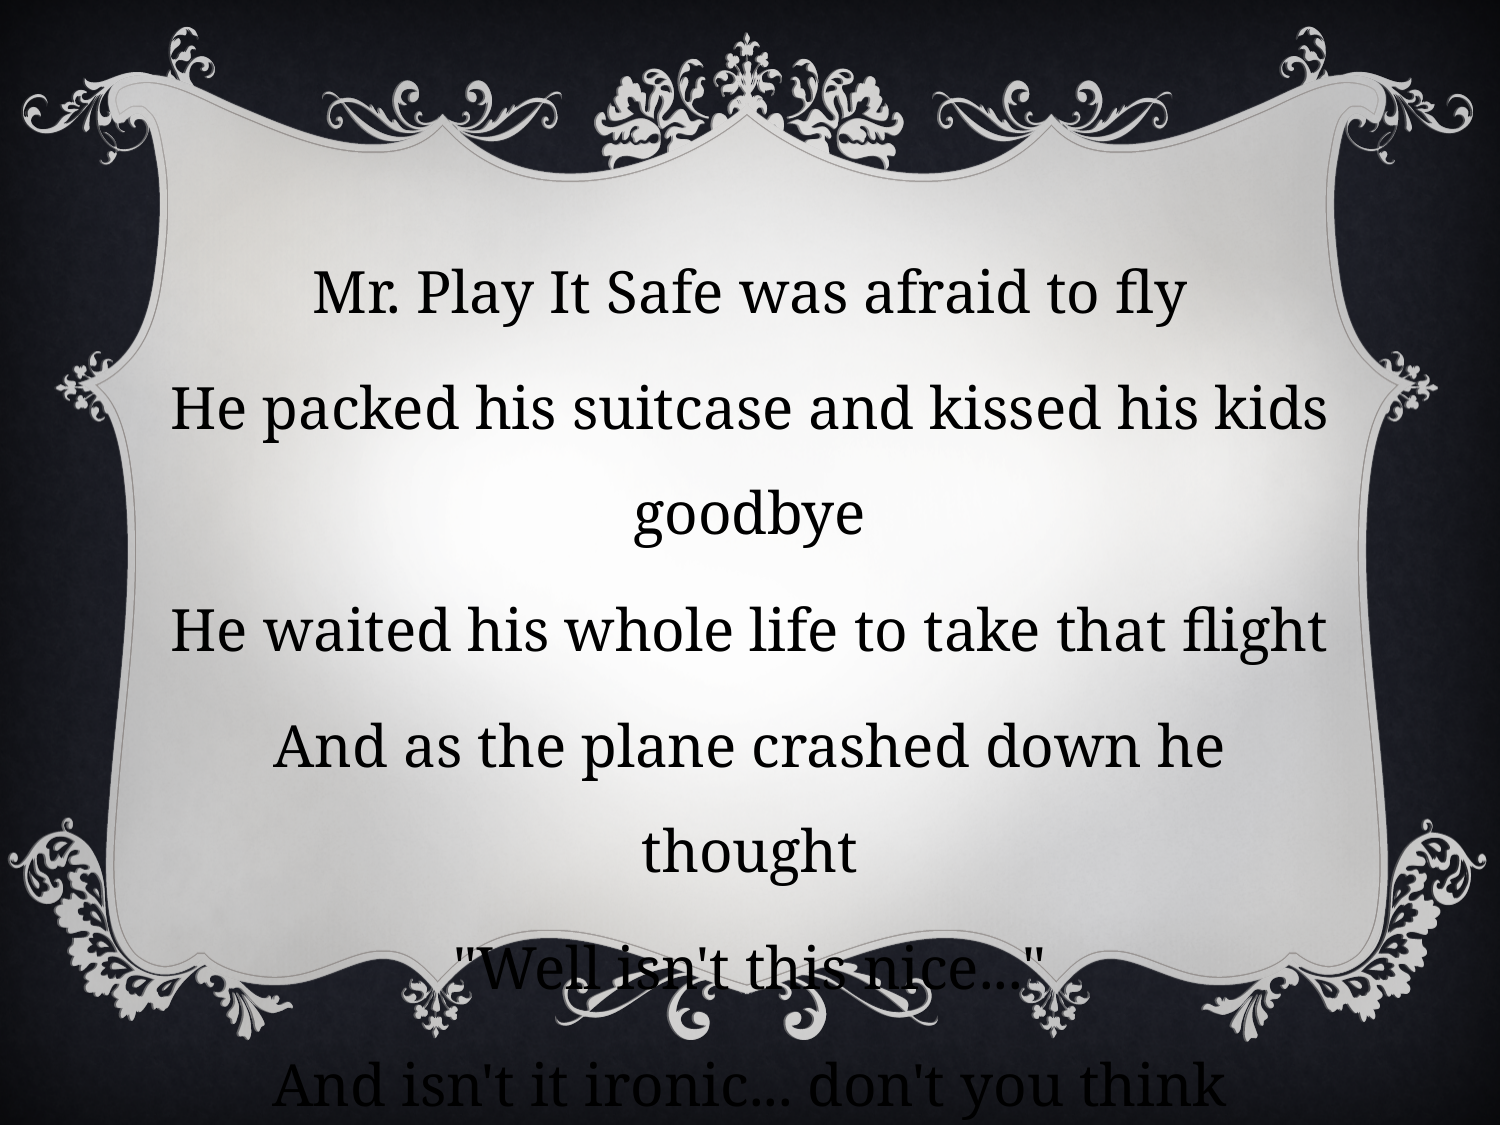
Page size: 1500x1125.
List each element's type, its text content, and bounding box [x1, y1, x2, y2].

text_box Mr. Play It Safe was afraid to fly He packed his suitcase and kissed his kids goodbye He waited his whole life to take that flight And as the plane crashed down he thought "Well isn't this nice..." And isn't it ironic... don't you think [149, 212, 1350, 713]
picture [0, 0, 1500, 1125]
